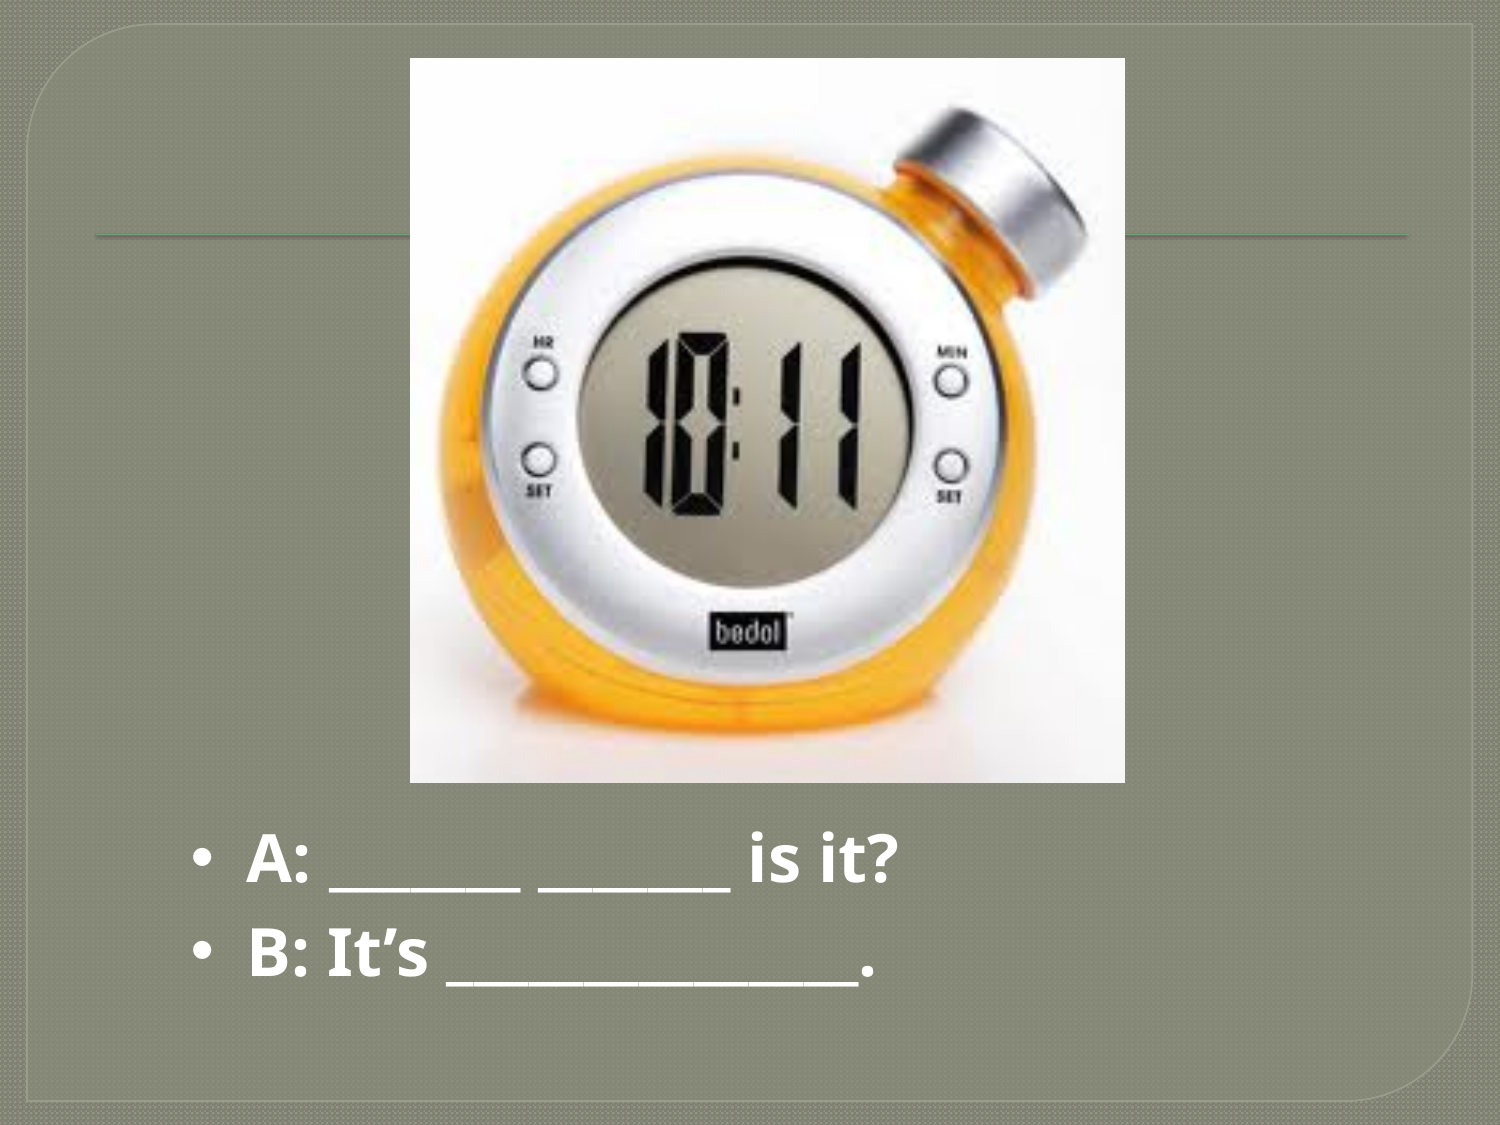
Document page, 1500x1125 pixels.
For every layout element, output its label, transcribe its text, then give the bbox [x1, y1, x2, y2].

picture [409, 58, 1126, 784]
text_box A: _______ _______ is it? B: It’s _______________. [175, 808, 1453, 1090]
